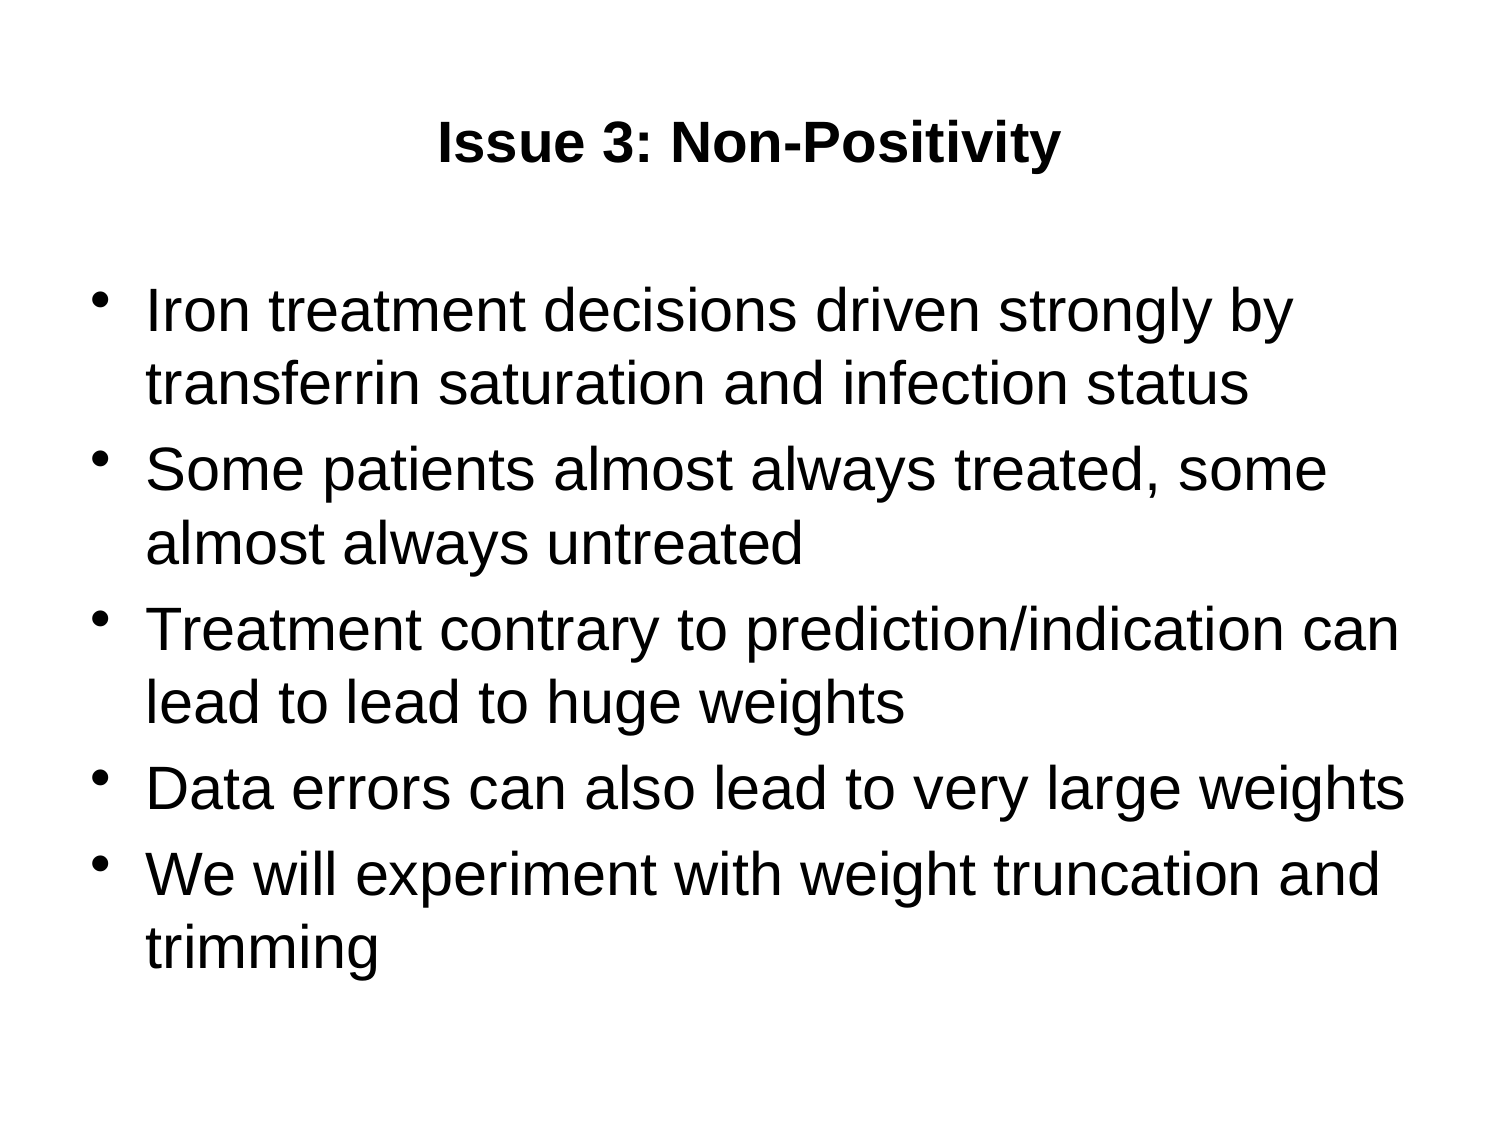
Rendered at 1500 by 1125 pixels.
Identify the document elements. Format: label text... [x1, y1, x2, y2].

list Iron treatment decisions driven strongly by transferrin saturation and infection status Some patients almost always treated, some almost always untreated Treatment contrary to prediction/indication can lead to lead to huge weights Data errors can also lead to very large weights We will experiment with weight truncation and trimming [74, 262, 1426, 1006]
title Issue 3: Non-Positivity [74, 44, 1426, 233]
